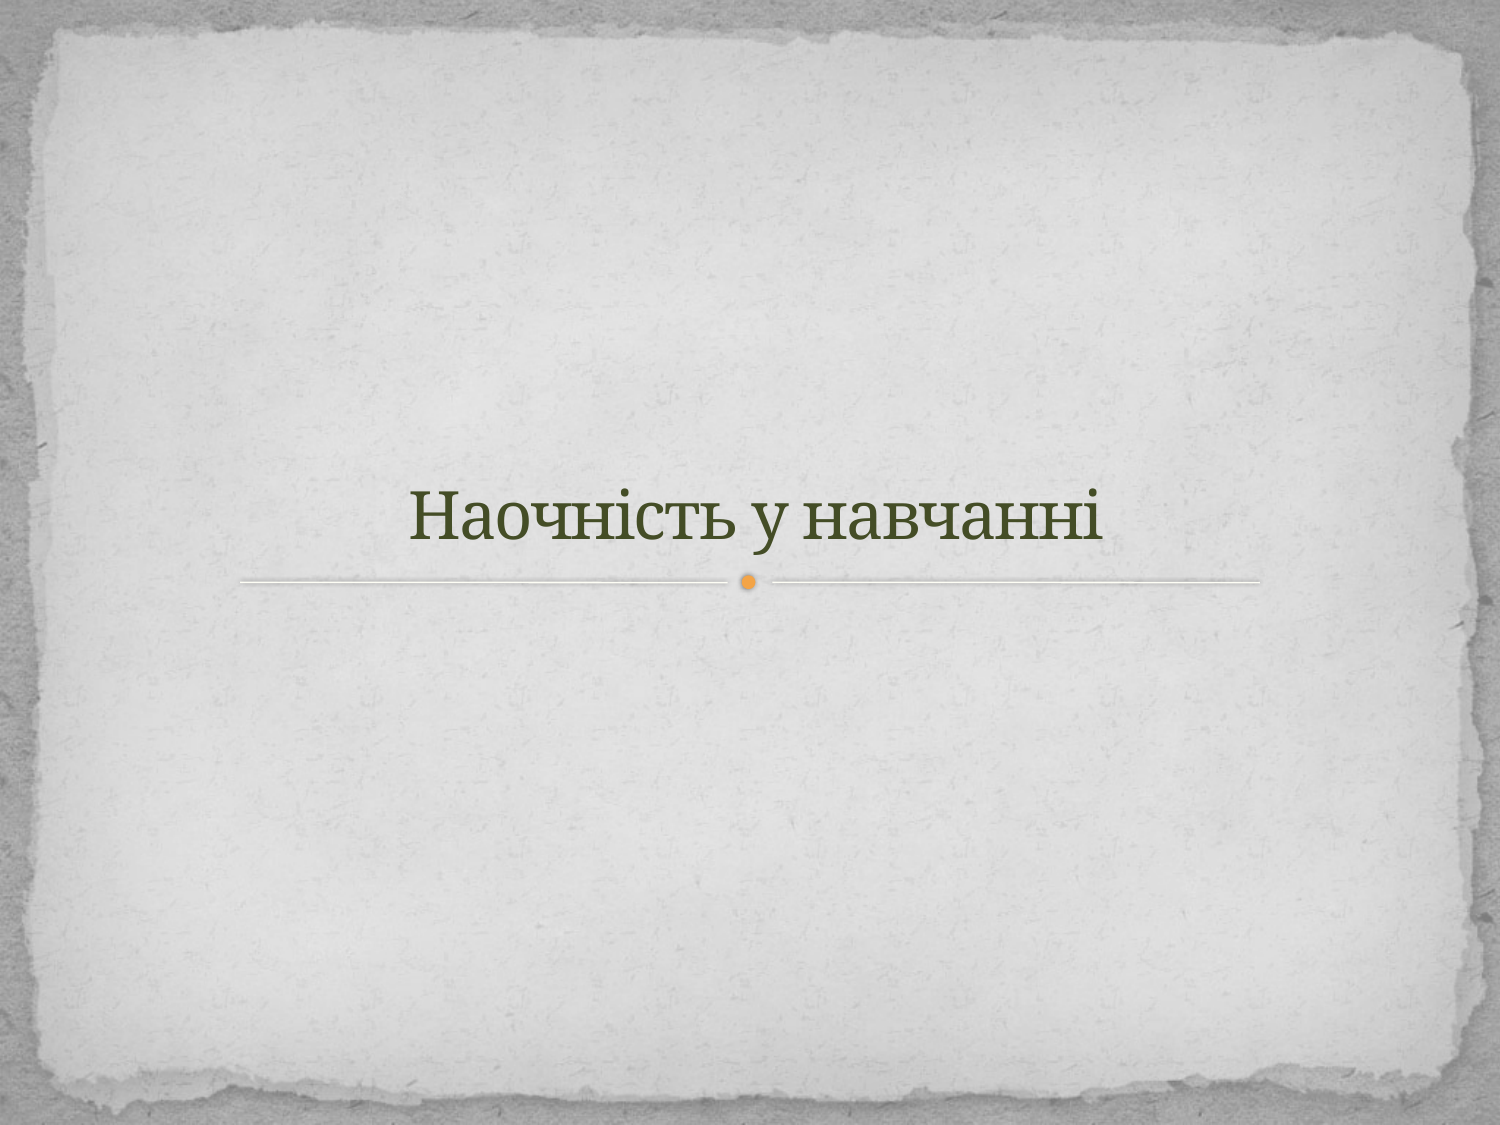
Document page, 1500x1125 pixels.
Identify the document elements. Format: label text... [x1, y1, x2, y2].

title Наочність у навчанні [74, 235, 1438, 561]
